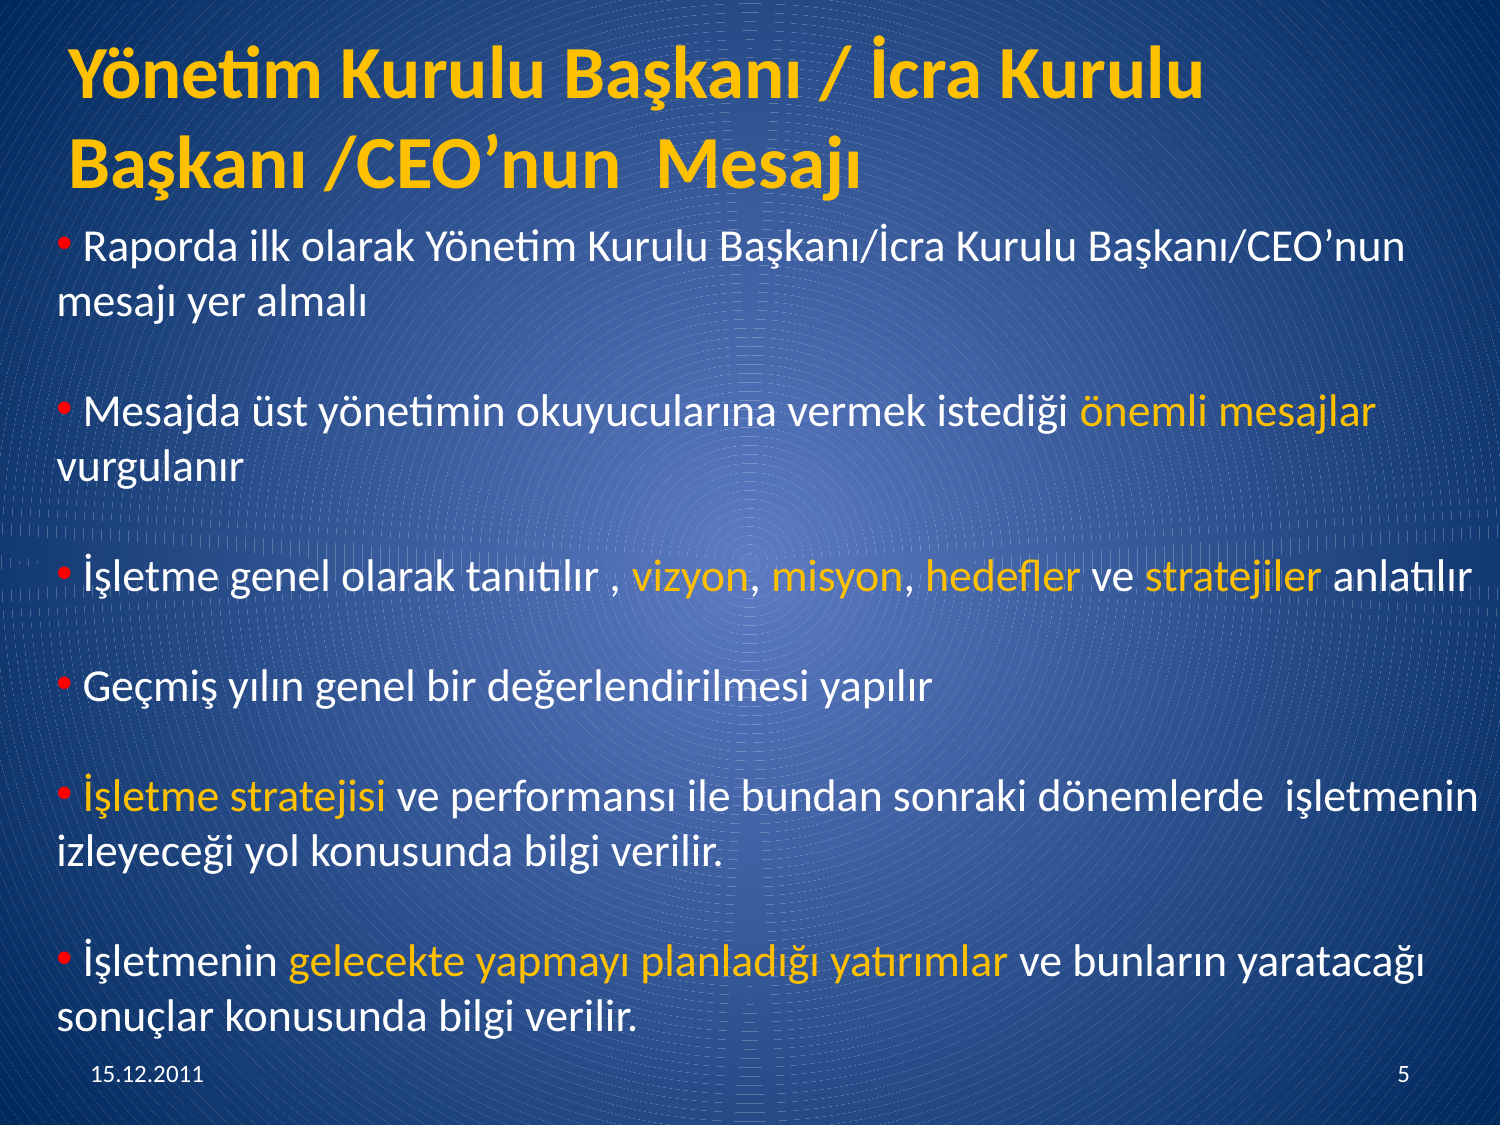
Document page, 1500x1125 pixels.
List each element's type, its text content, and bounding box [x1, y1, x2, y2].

title Yönetim Kurulu Başkanı / İcra Kurulu Başkanı /CEO’nun Mesajı [53, 42, 1404, 185]
text_box Raporda ilk olarak Yönetim Kurulu Başkanı/İcra Kurulu Başkanı/CEO’nun mesajı yer almalı Mesajda üst yönetimin okuyucularına vermek istediği önemli mesajlar vurgulanır İşletme genel olarak tanıtılır , vizyon, misyon, hedefler ve stratejiler anlatılır Geçmiş yılın genel bir değerlendirilmesi yapılır İşletme stratejisi ve performansı ile bundan sonraki dönemlerde işletmenin izleyeceği yol konusunda bilgi verilir. İşletmenin gelecekte yapmayı planladığı yatırımlar ve bunların yaratacağı sonuçlar konusunda bilgi verilir. [41, 208, 1500, 1106]
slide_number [75, 1042, 425, 1103]
slide_number 5 [1074, 1042, 1425, 1103]
